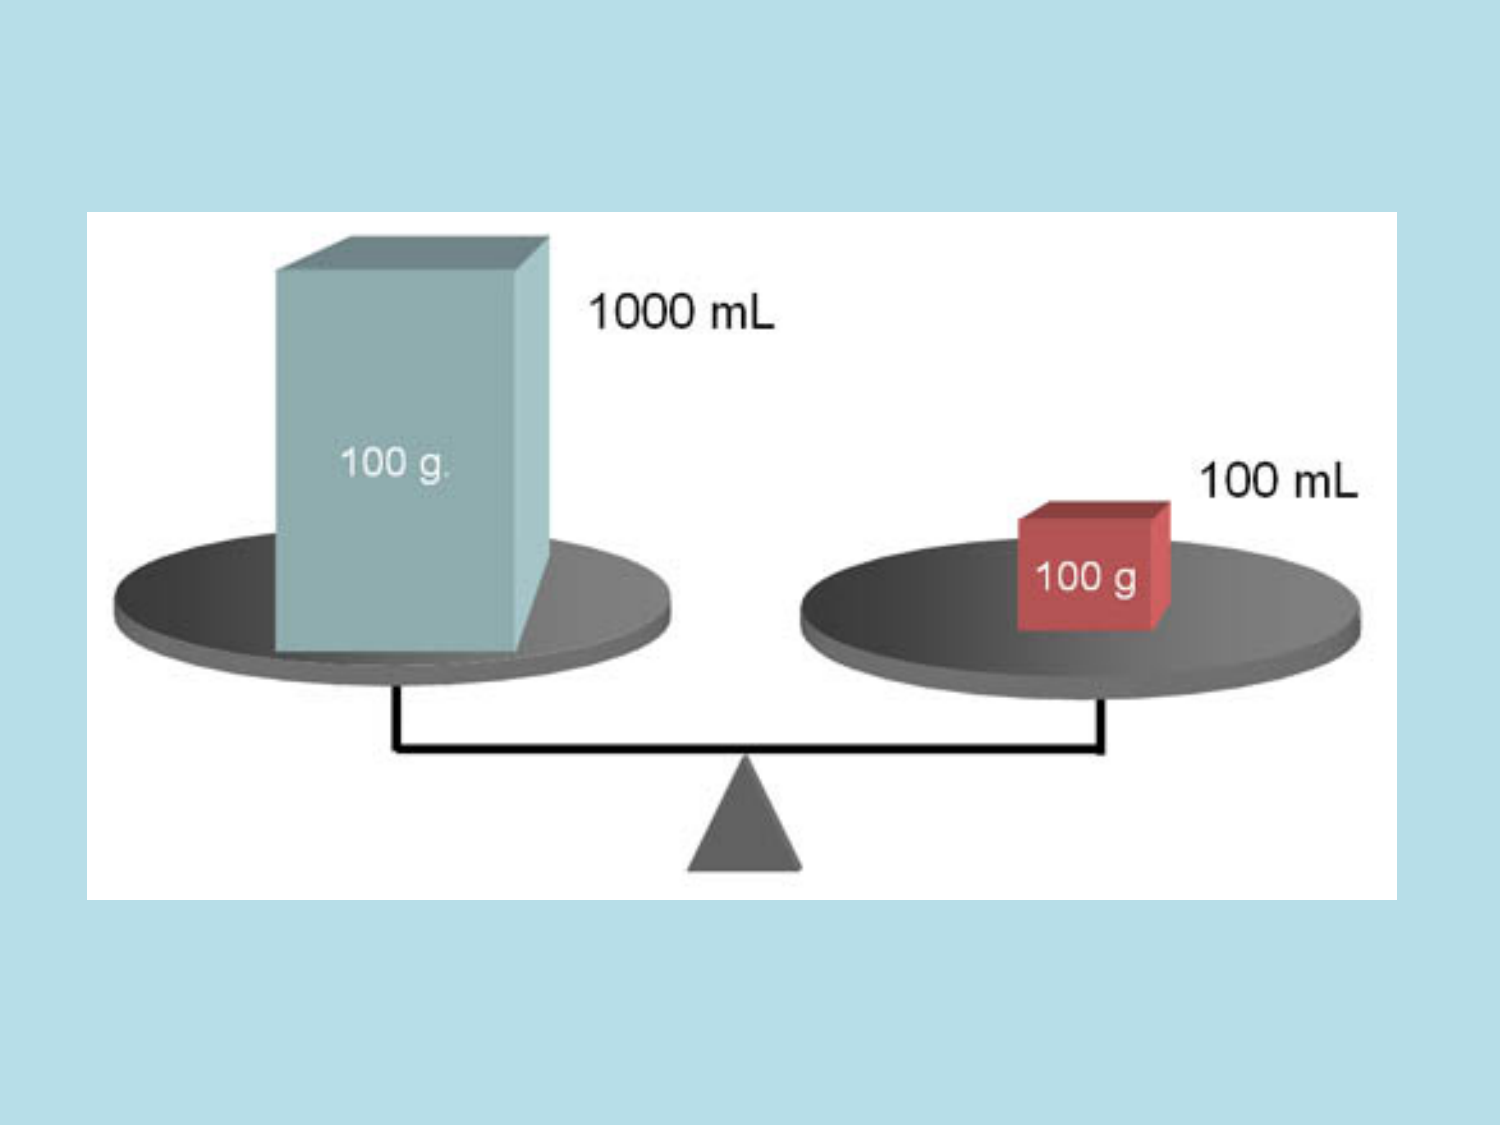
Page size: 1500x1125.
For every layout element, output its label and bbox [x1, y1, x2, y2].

picture [87, 212, 1397, 901]
